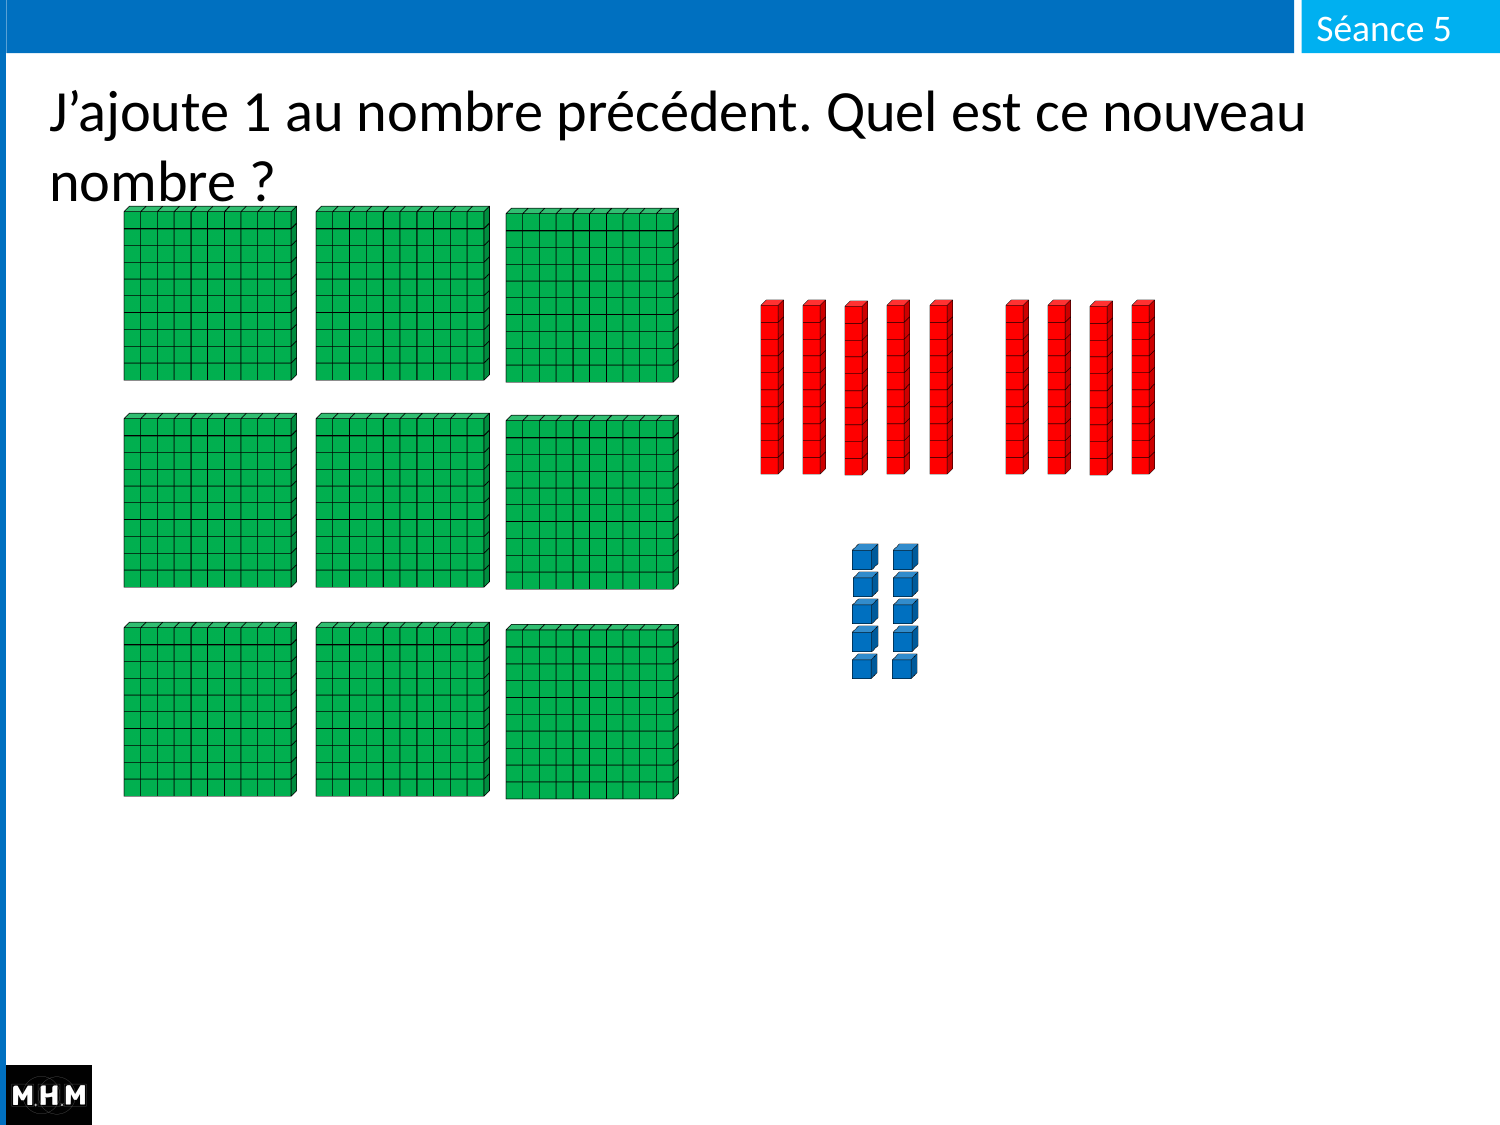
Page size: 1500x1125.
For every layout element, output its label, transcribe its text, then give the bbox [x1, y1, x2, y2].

picture [885, 298, 912, 476]
text_box J’ajoute 1 au nombre précédent. Quel est ce nouveau nombre ? [34, 66, 1359, 221]
picture [503, 622, 680, 801]
picture [843, 299, 870, 477]
picture [313, 411, 491, 589]
picture [890, 542, 920, 680]
picture [121, 620, 298, 798]
picture [1004, 298, 1031, 476]
picture [121, 204, 298, 382]
picture [313, 620, 491, 798]
picture [503, 413, 680, 591]
picture [6, 1065, 92, 1125]
picture [759, 298, 786, 476]
picture [850, 542, 880, 680]
picture [121, 411, 298, 589]
picture [801, 298, 828, 476]
picture [1130, 298, 1157, 476]
picture [928, 298, 955, 476]
picture [1046, 298, 1073, 476]
picture [313, 204, 491, 382]
picture [1088, 299, 1115, 477]
picture [503, 206, 680, 384]
